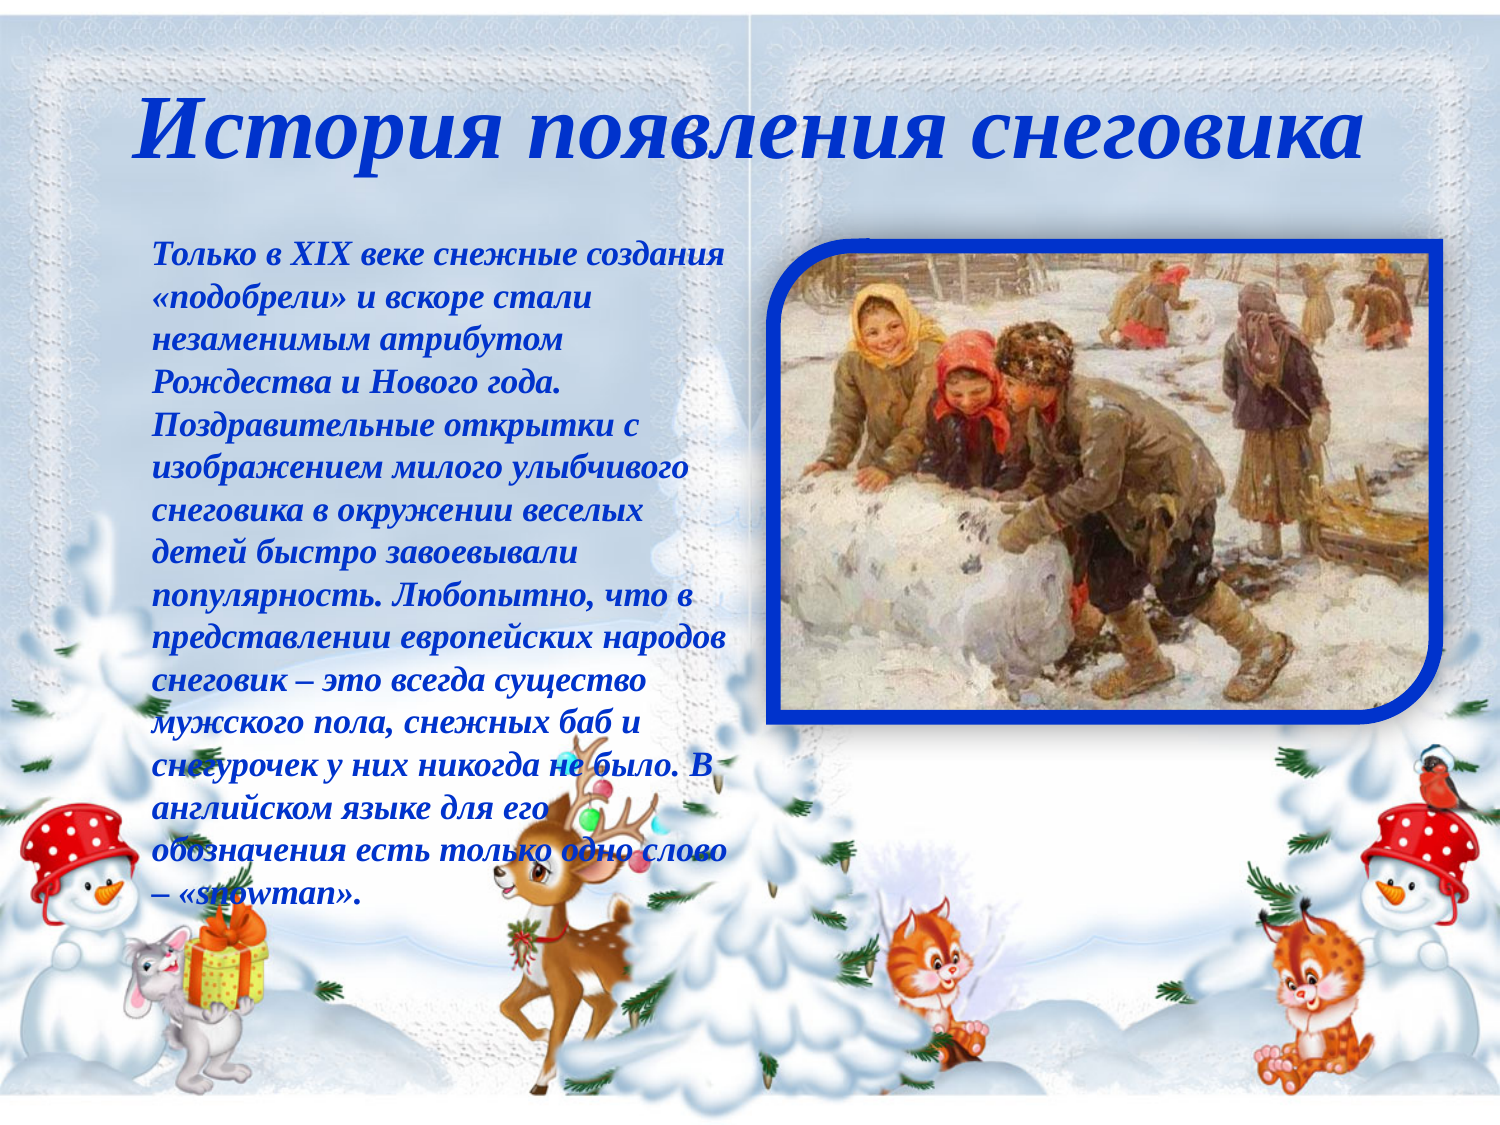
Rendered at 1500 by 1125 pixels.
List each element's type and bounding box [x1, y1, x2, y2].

list [773, 245, 1437, 718]
picture [0, 0, 1500, 1125]
